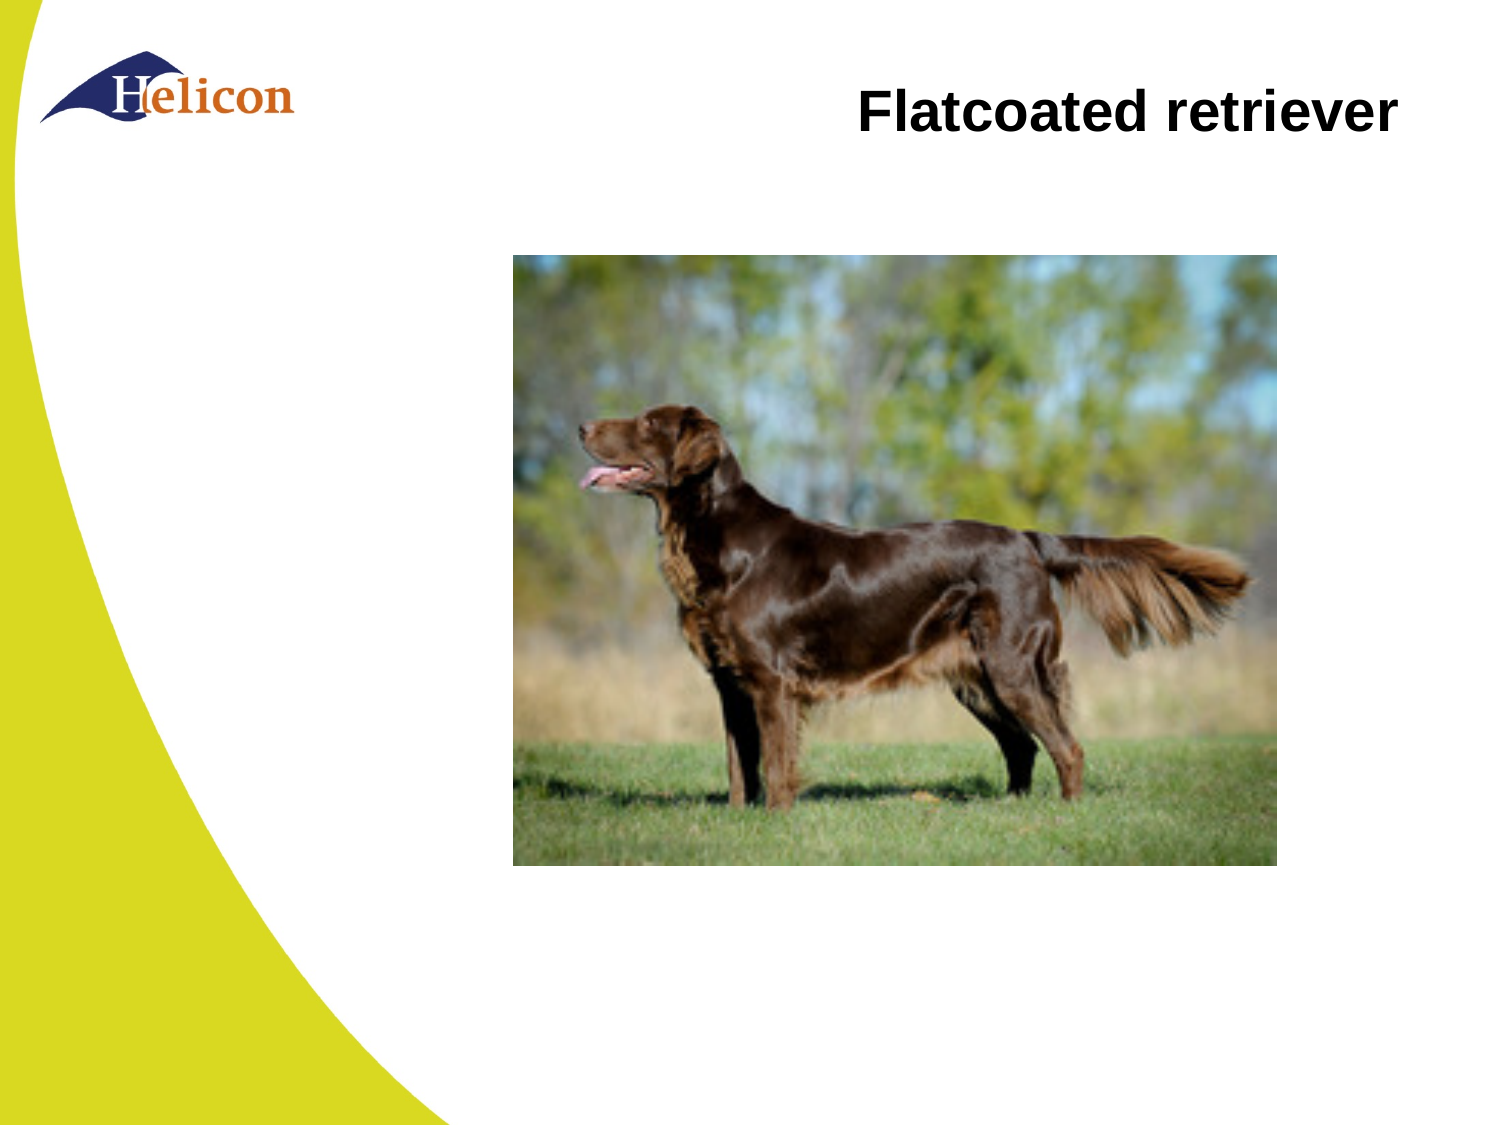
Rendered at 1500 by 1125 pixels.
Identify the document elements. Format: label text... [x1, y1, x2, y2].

title Flatcoated retriever [324, 54, 1415, 161]
picture [0, 0, 1500, 1125]
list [513, 255, 1278, 867]
